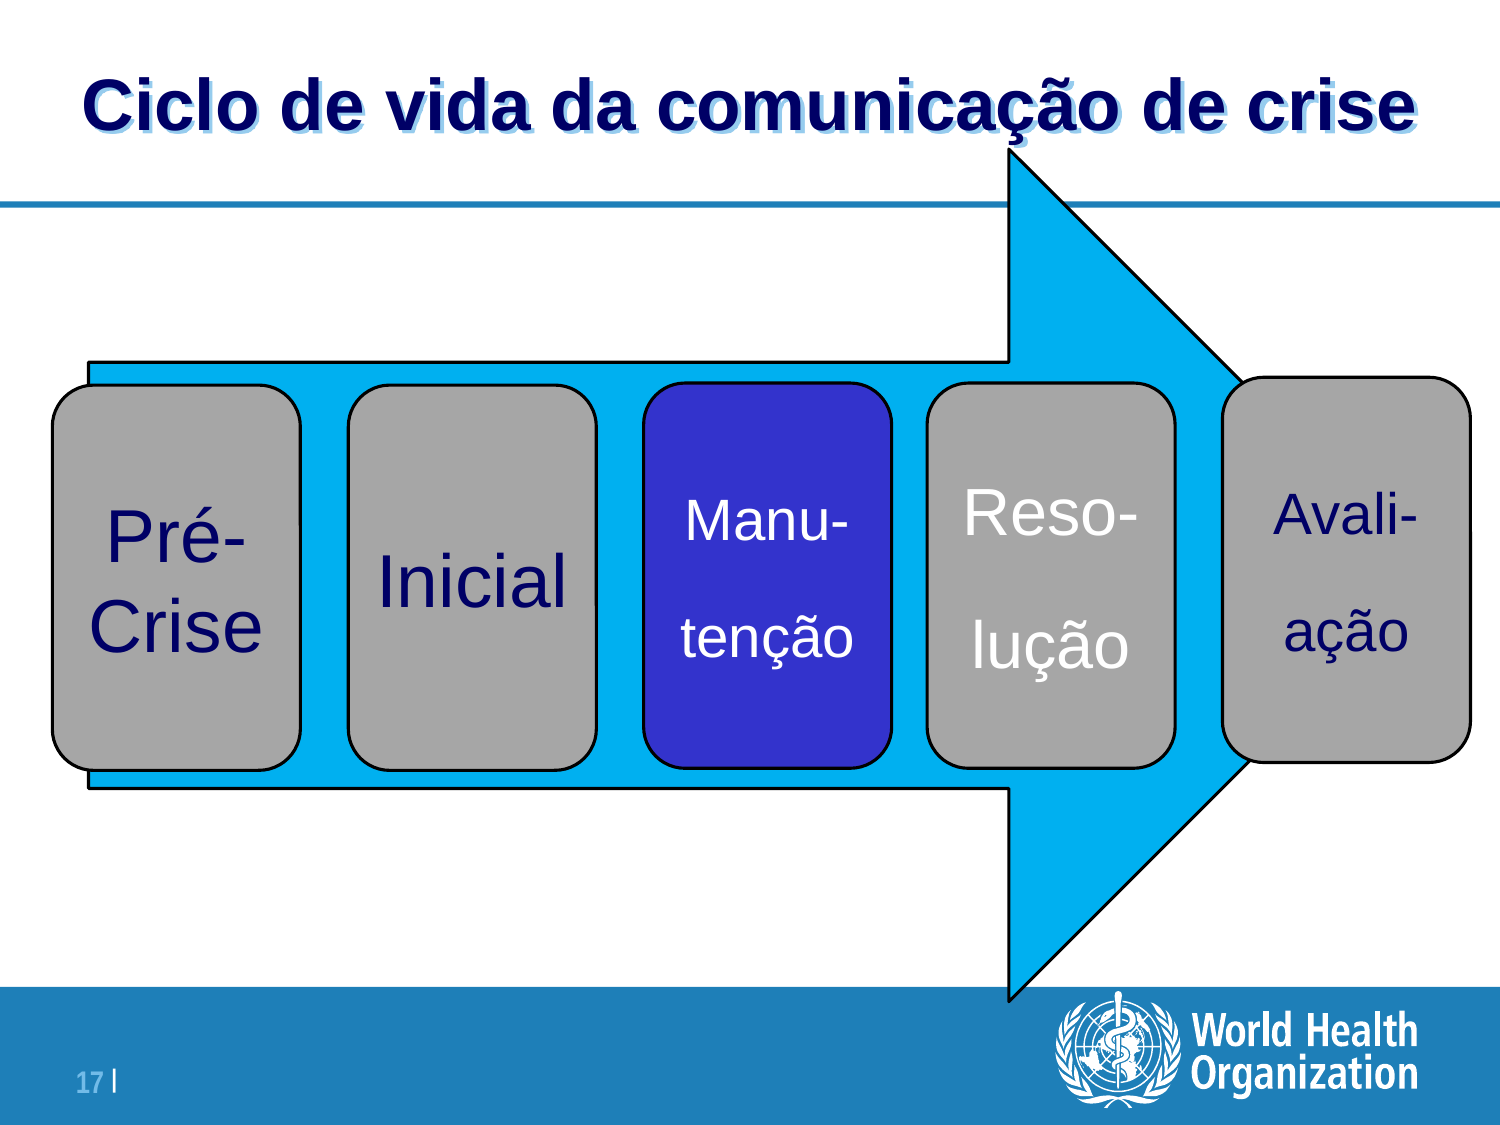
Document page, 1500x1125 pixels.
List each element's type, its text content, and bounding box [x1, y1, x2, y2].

text_box [88, 149, 1250, 1002]
text_box Reso- lução [927, 383, 1176, 769]
text_box Pré-Crise [52, 385, 301, 771]
text_box Avali- ação [1222, 377, 1471, 763]
text_box Manu- tenção [643, 383, 892, 769]
title Ciclo de vida da comunicação de crise [0, 0, 1500, 204]
text_box Inicial [348, 385, 597, 771]
